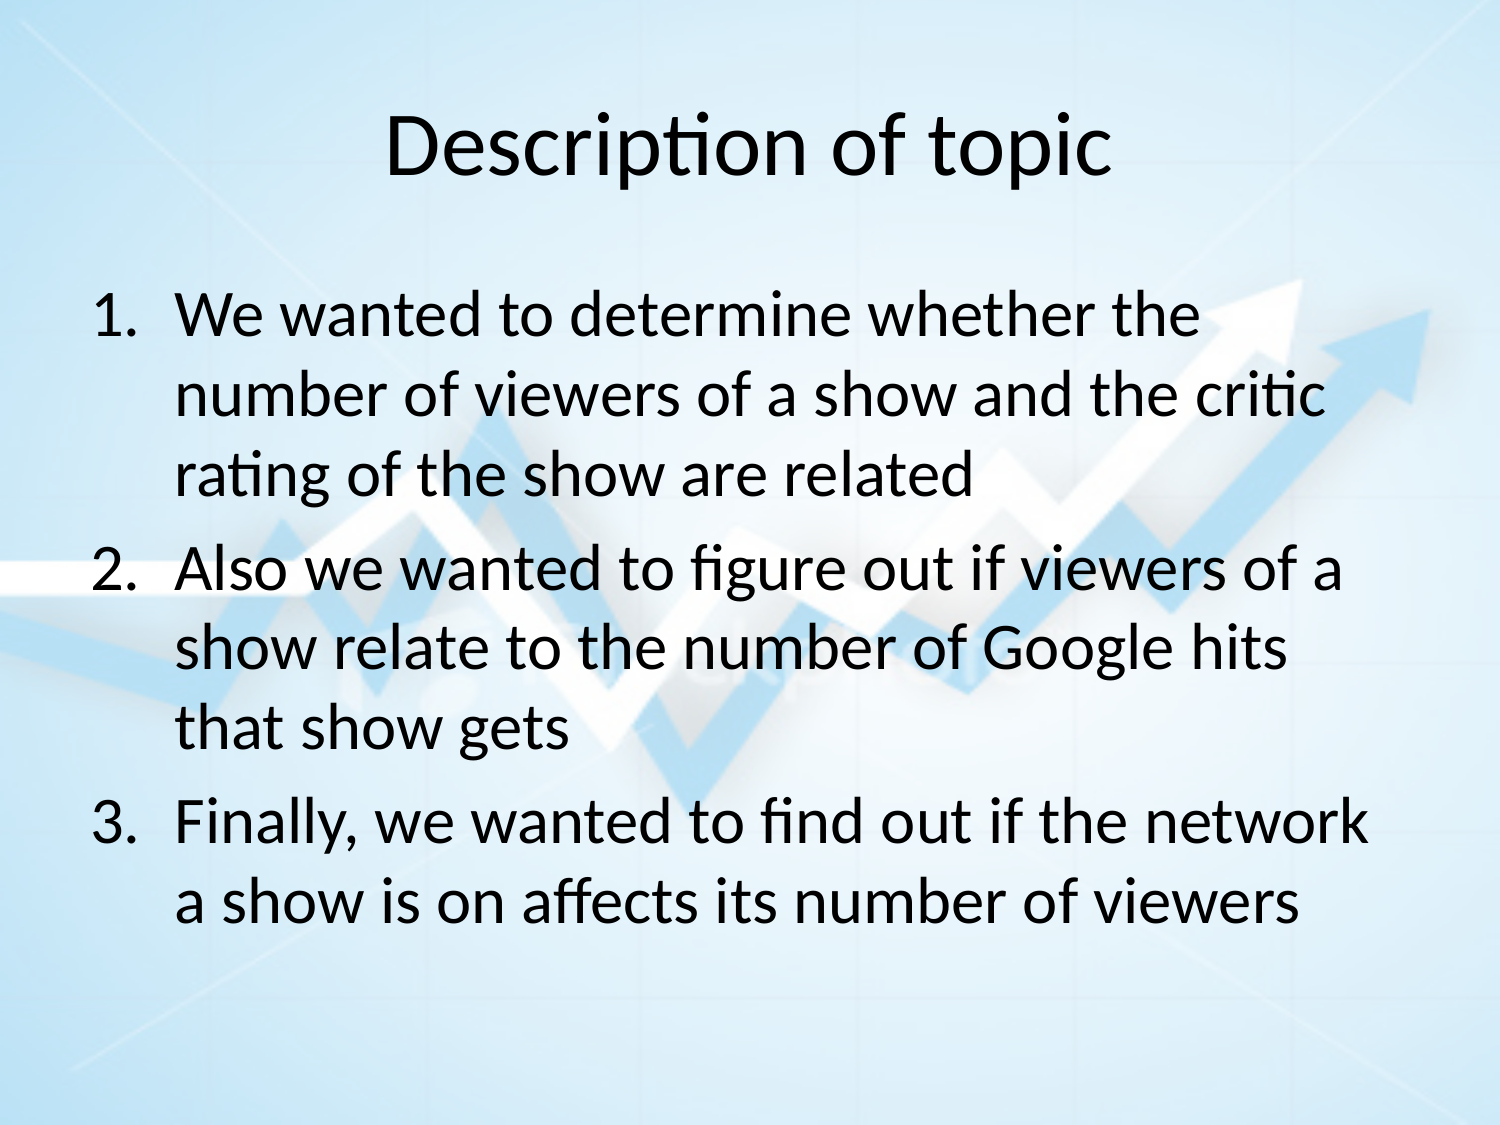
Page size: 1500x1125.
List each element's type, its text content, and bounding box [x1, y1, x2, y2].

title Description of topic [74, 44, 1426, 233]
list We wanted to determine whether the number of viewers of a show and the critic rating of the show are related Also we wanted to figure out if viewers of a show relate to the number of Google hits that show gets Finally, we wanted to find out if the network a show is on affects its number of viewers [74, 262, 1426, 1006]
